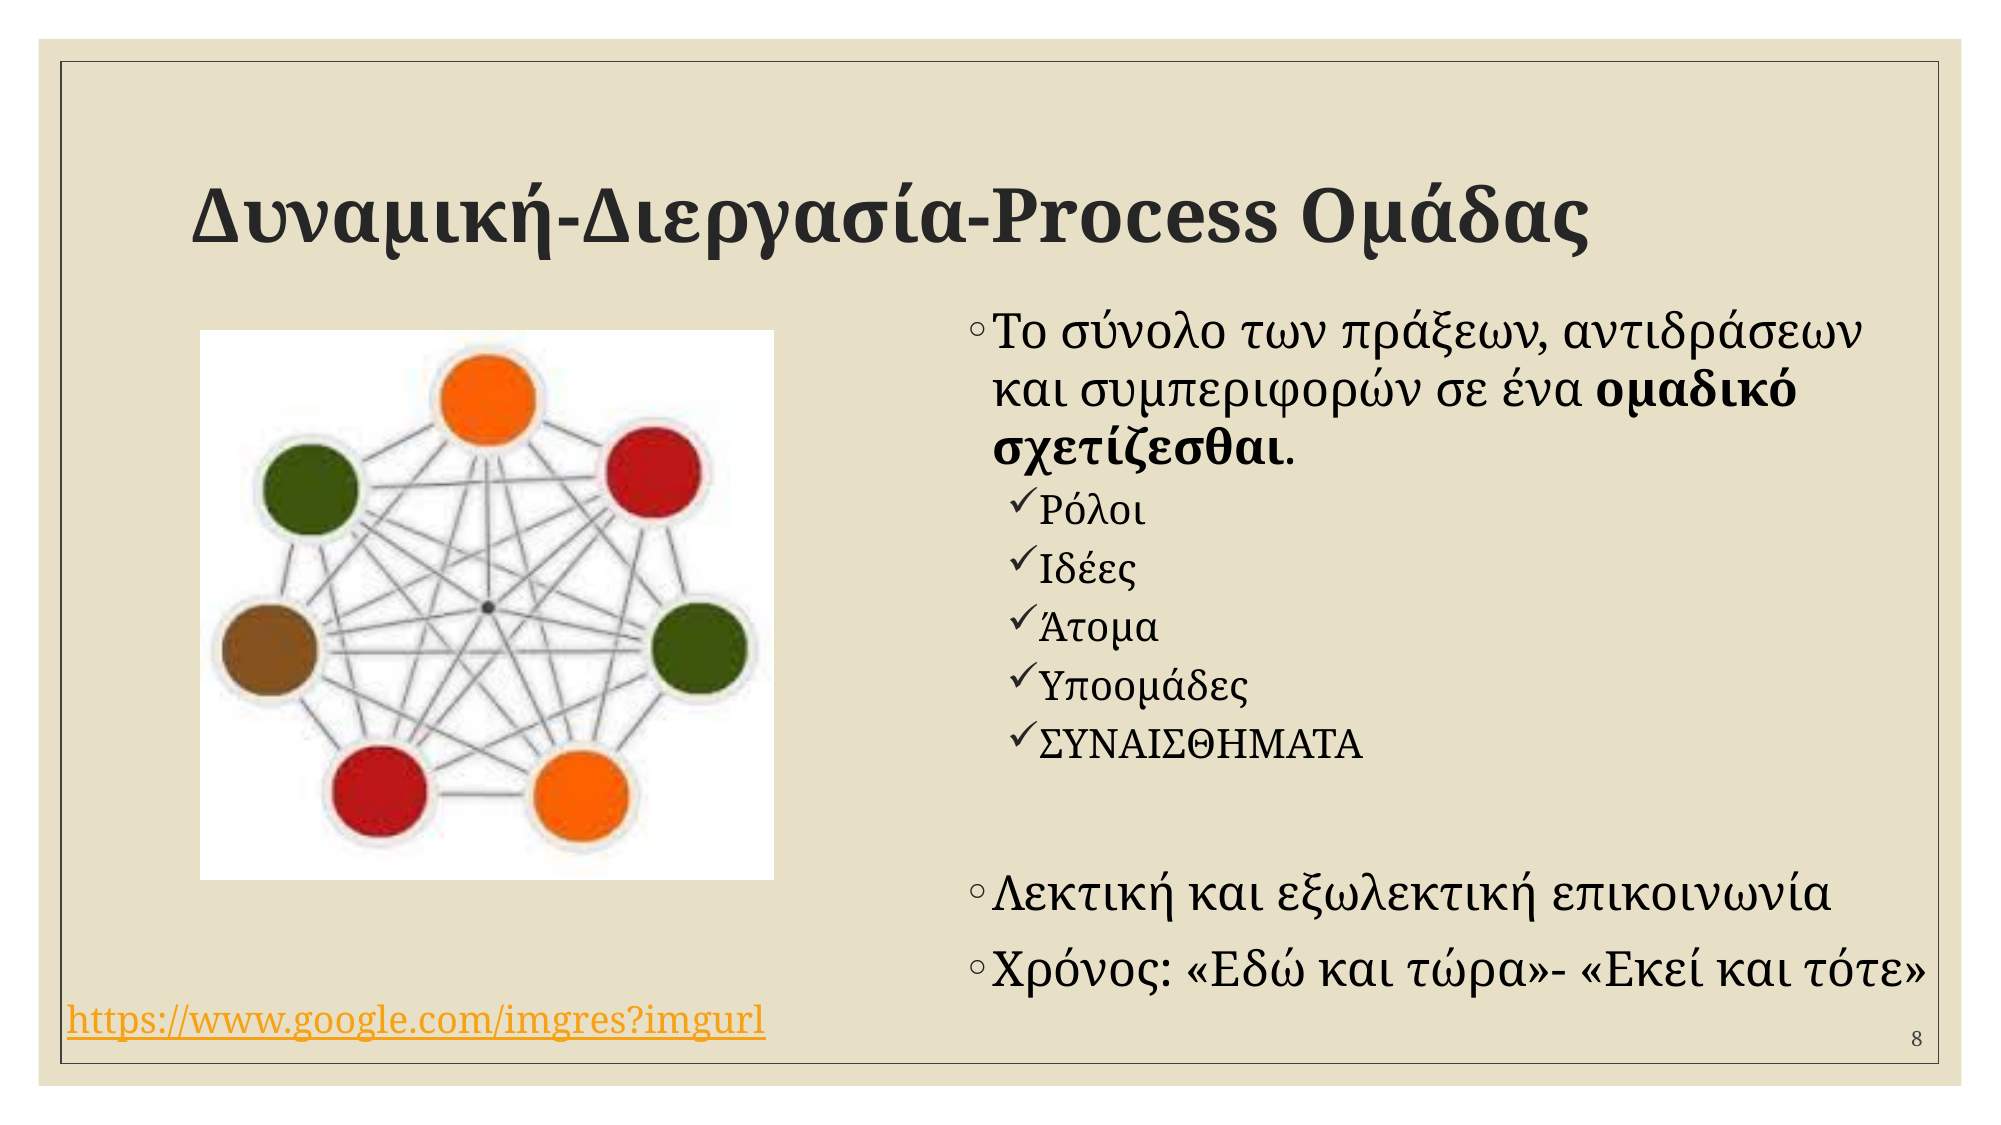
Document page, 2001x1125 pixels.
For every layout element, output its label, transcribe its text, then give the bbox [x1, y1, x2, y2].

slide_number 8 [1697, 1019, 1938, 1062]
text_box https://www.google.com/imgres?imgurl [51, 989, 1052, 1055]
list Το σύνολο των πράξεων, αντιδράσεων και συμπεριφορών σε ένα ομαδικό σχετίζεσθαι. Ρόλοι Ιδέες Άτομα Υποομάδες ΣΥΝΑΙΣΘΗΜΑΤΑ Λεκτική και εξωλεκτική επικοινωνία Χρόνος: «Εδώ και τώρα»- «Εκεί και τότε» [948, 292, 1949, 1050]
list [200, 330, 774, 880]
title Δυναμική-Διεργασία-Process Ομάδας [174, 105, 1825, 331]
